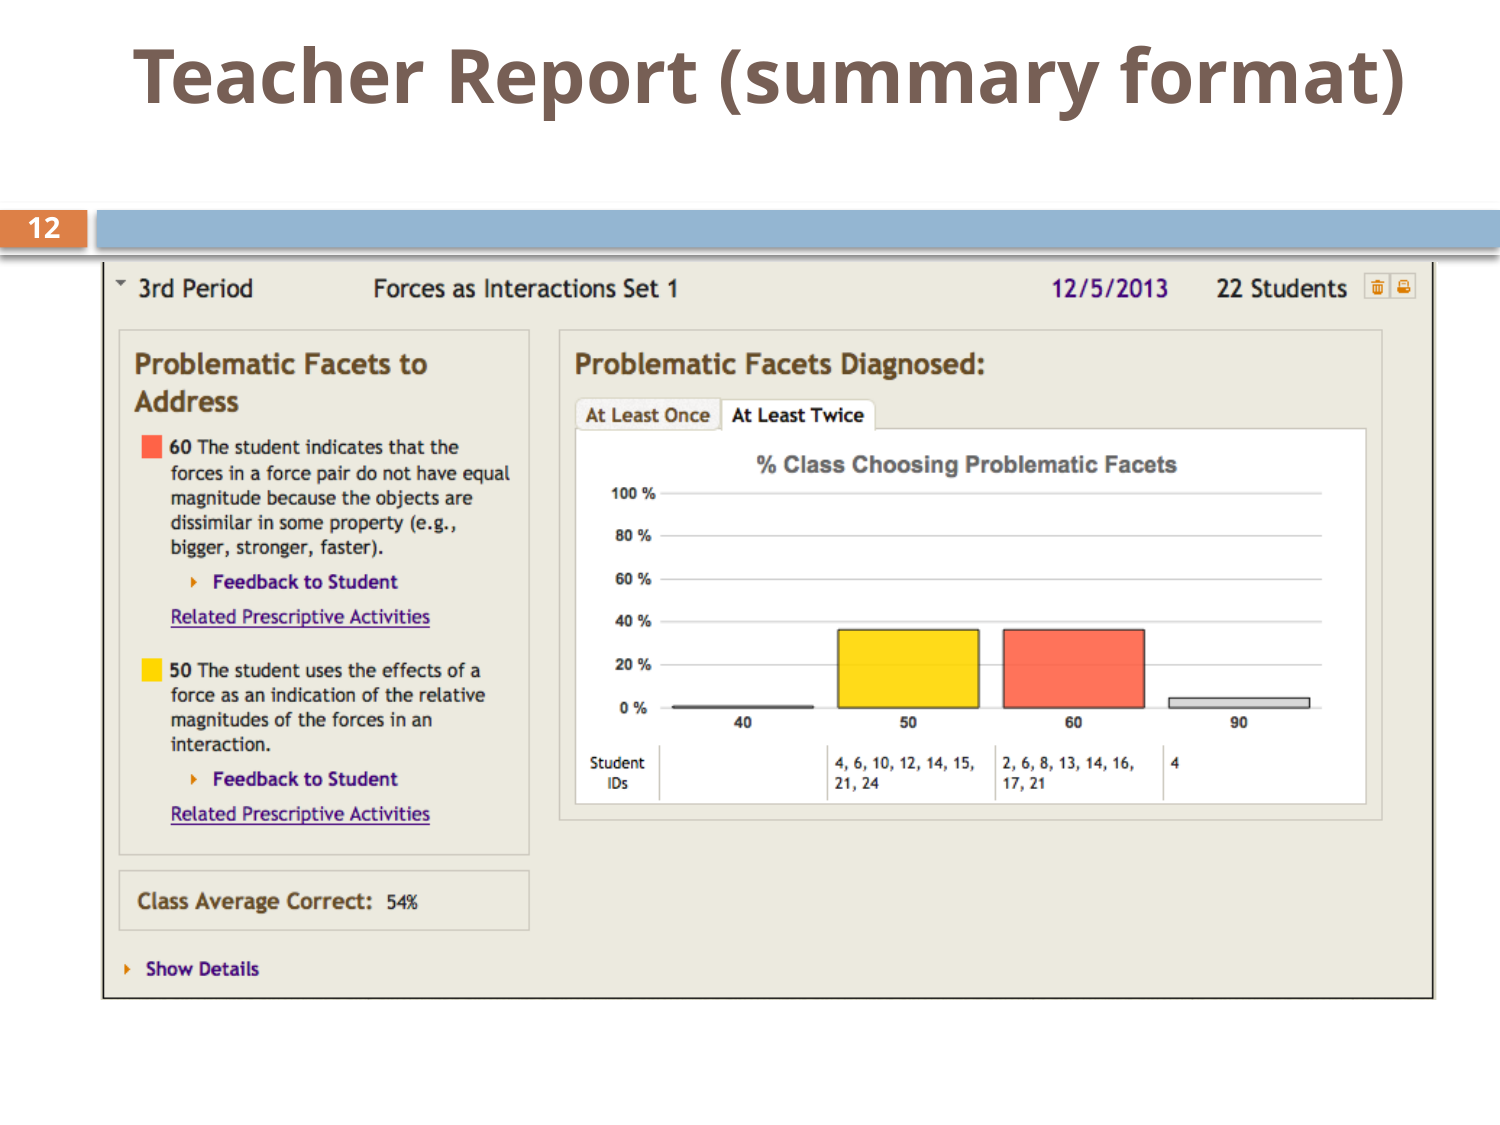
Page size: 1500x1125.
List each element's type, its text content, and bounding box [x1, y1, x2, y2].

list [100, 262, 1439, 1001]
slide_number 12 [0, 208, 88, 249]
title Teacher Report (summary format) [100, 37, 1438, 200]
